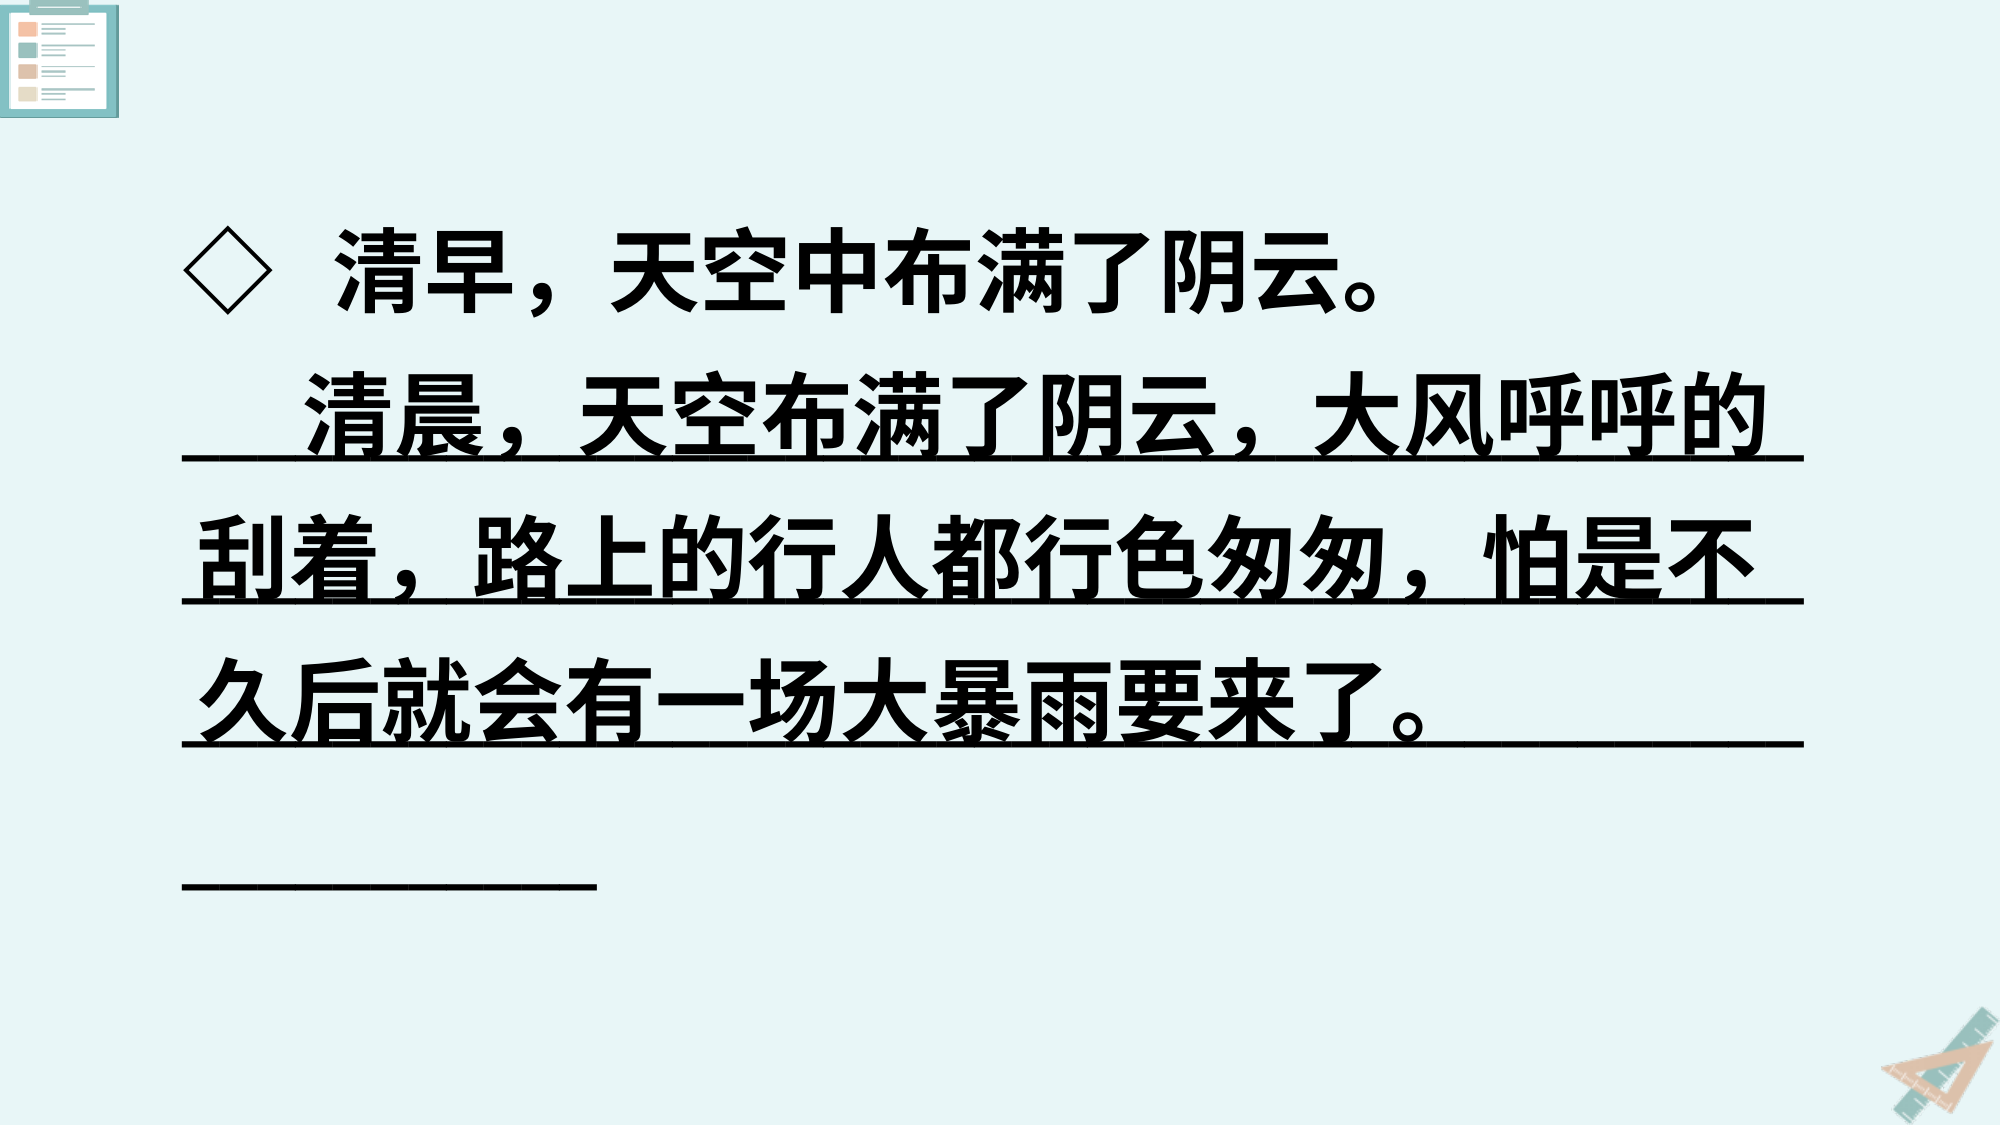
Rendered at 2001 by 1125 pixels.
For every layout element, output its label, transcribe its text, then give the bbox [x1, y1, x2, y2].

picture [1881, 1006, 2000, 1125]
text_box 清晨，天空布满了阴云，大风呼呼的刮着，路上的行人都行色匆匆，怕是不久后就会有一场大暴雨要来了。 [182, 317, 1824, 762]
picture [0, 0, 119, 119]
text_box ◇ 清早，天空中布满了阴云。 ____________________________________________________________________________________________________________________________________________ [168, 173, 1838, 903]
